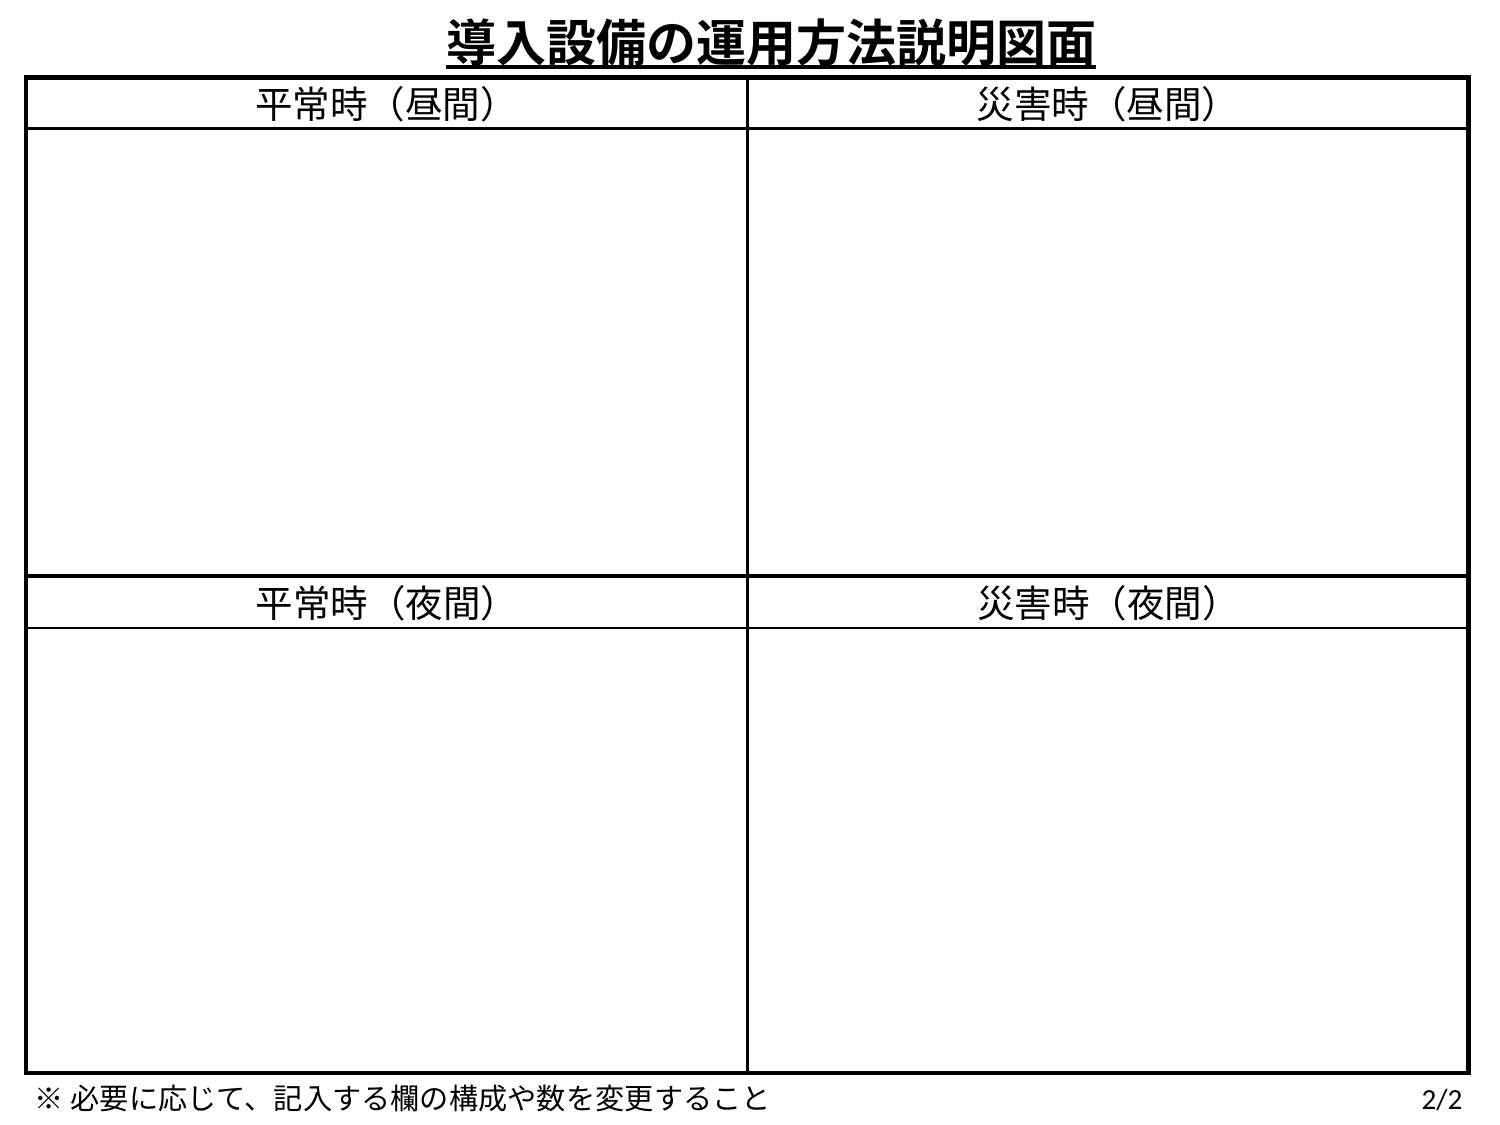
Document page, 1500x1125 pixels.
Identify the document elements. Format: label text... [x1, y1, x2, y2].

text_box 導入設備の運用方法説明図面 [431, 4, 1112, 77]
text_box ※必要に応じて、記入する欄の構成や数を変更すること 2/2 [19, 1073, 1478, 1123]
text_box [25, 77, 1470, 1074]
